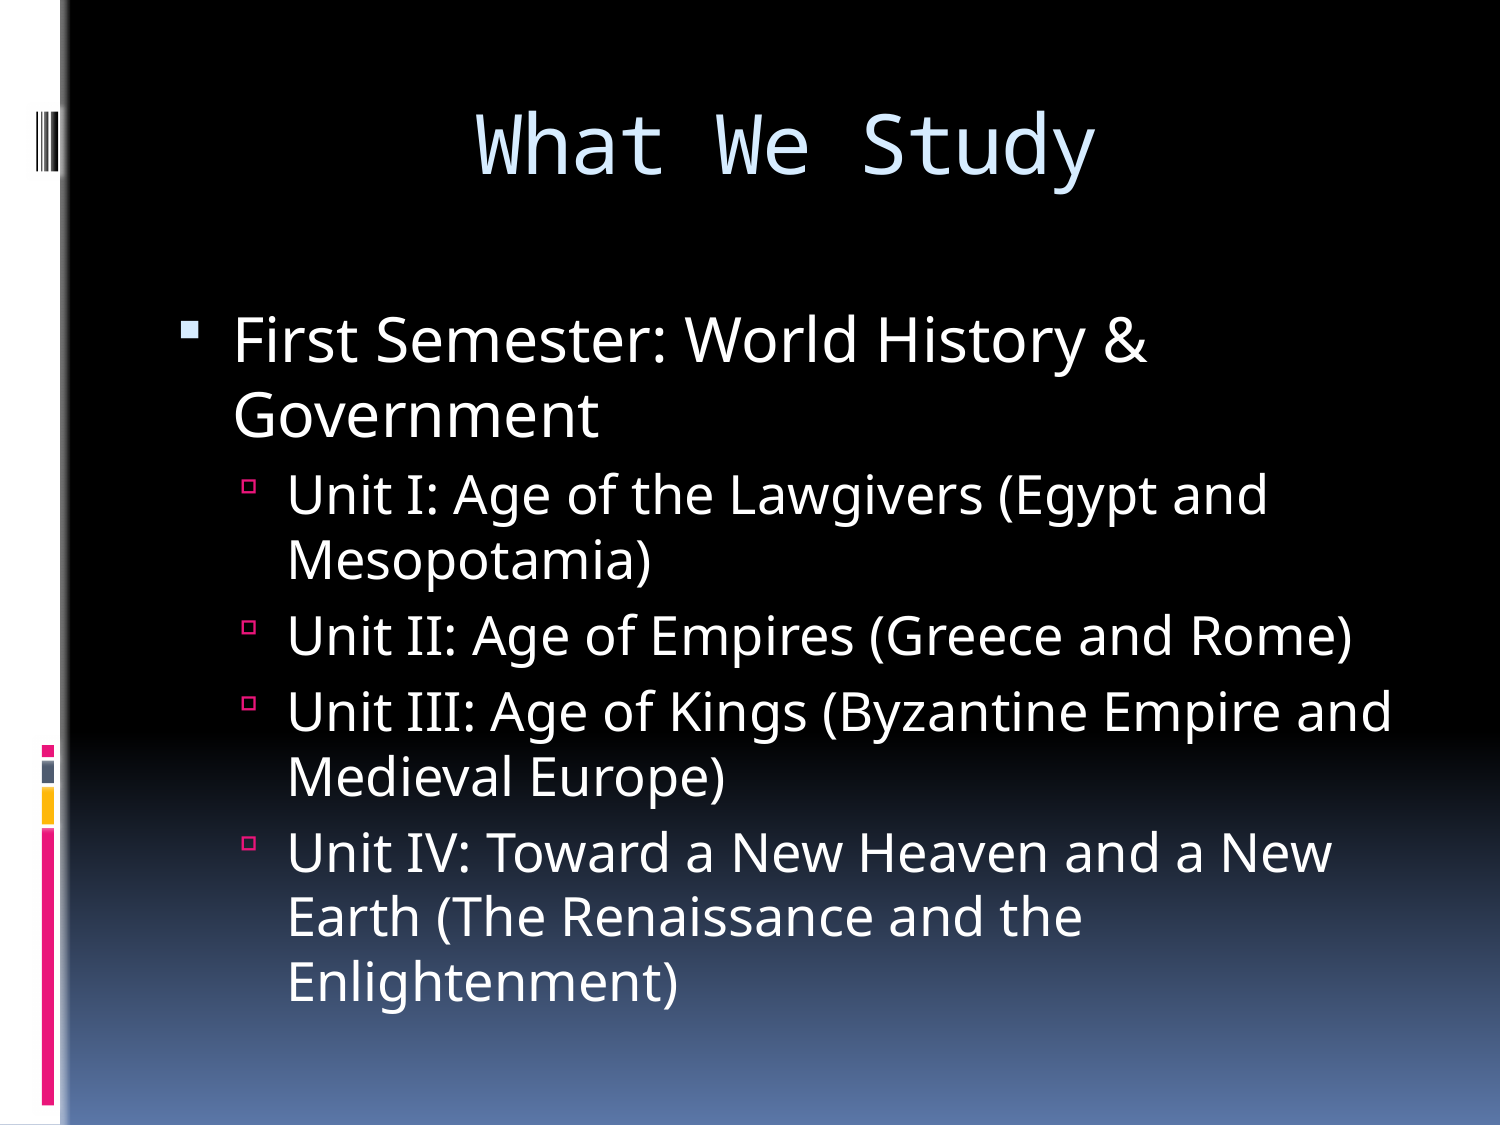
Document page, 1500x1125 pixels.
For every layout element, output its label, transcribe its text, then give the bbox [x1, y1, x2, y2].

title What We Study [150, 83, 1425, 234]
list First Semester: World History & Government Unit I: Age of the Lawgivers (Egypt and Mesopotamia) Unit II: Age of Empires (Greece and Rome) Unit III: Age of Kings (Byzantine Empire and Medieval Europe) Unit IV: Toward a New Heaven and a New Earth (The Renaissance and the Enlightenment) [150, 292, 1425, 1043]
